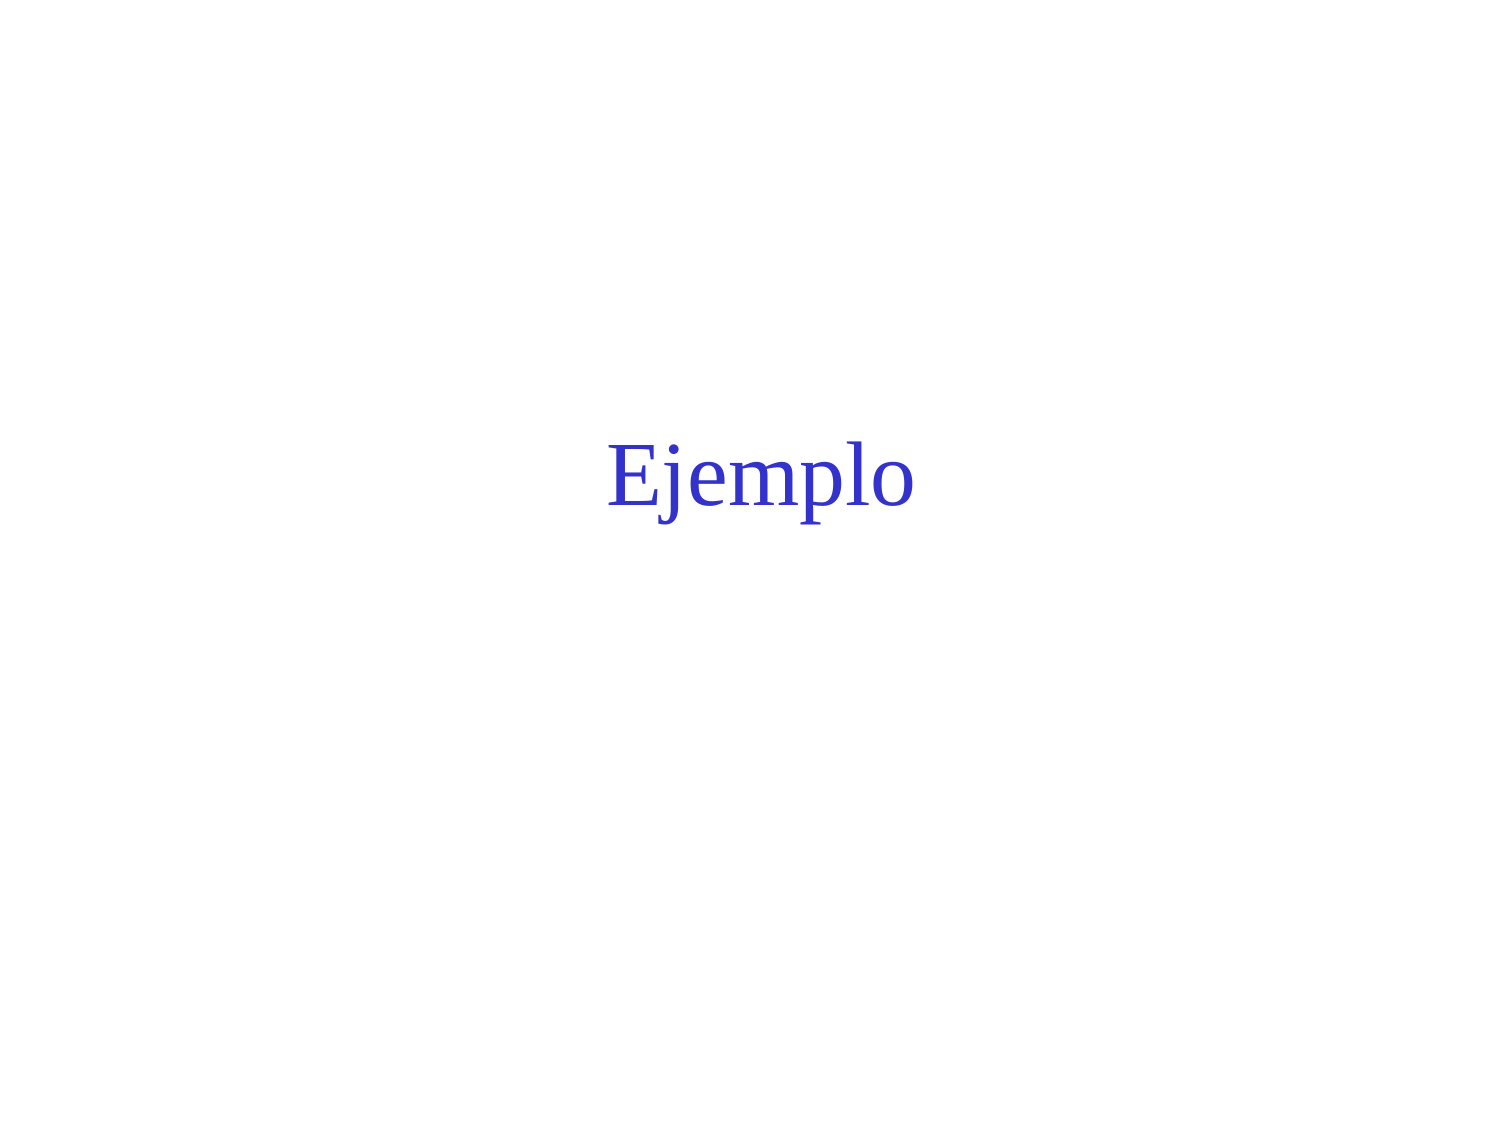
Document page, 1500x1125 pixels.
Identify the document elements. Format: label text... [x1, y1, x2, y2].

title Ejemplo [112, 374, 1388, 563]
